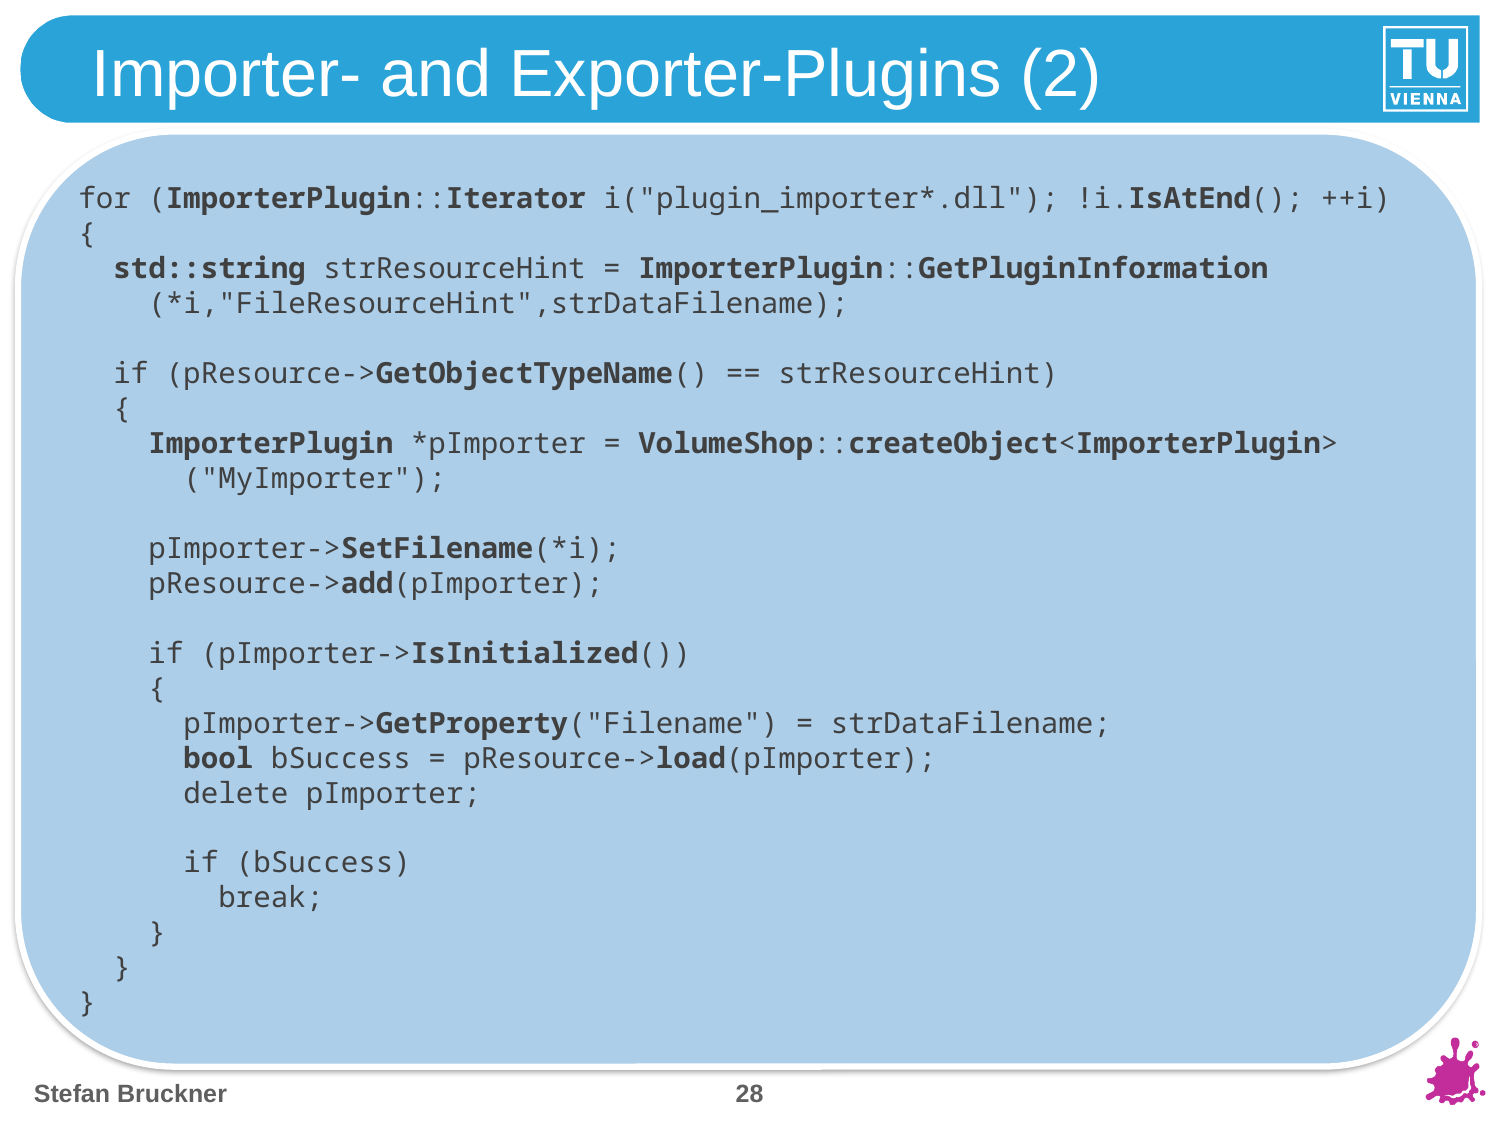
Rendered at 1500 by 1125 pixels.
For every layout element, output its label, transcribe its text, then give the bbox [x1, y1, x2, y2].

footer Stefan Bruckner [18, 1067, 637, 1118]
title Importer- and Exporter-Plugins (2) [76, 6, 1351, 132]
slide_number 27 [660, 1076, 839, 1118]
text_box for (ImporterPlugin::Iterator i("plugin_importer*.dll"); !i.IsAtEnd(); ++i) { std::string strResourceHint = ImporterPlugin::GetPluginInformation (*i,"FileResourceHint",strDataFilename); if (pResource->GetObjectTypeName() == strResourceHint) { ImporterPlugin *pImporter = VolumeShop::createObject<ImporterPlugin> ("MyImporter"); pImporter->SetFilename(*i); pResource->add(pImporter); if (pImporter->IsInitialized()) { pImporter->GetProperty("Filename") = strDataFilename; bool bSuccess = pResource->load(pImporter); delete pImporter; if (bSuccess) break; } } } [14, 128, 1483, 1070]
